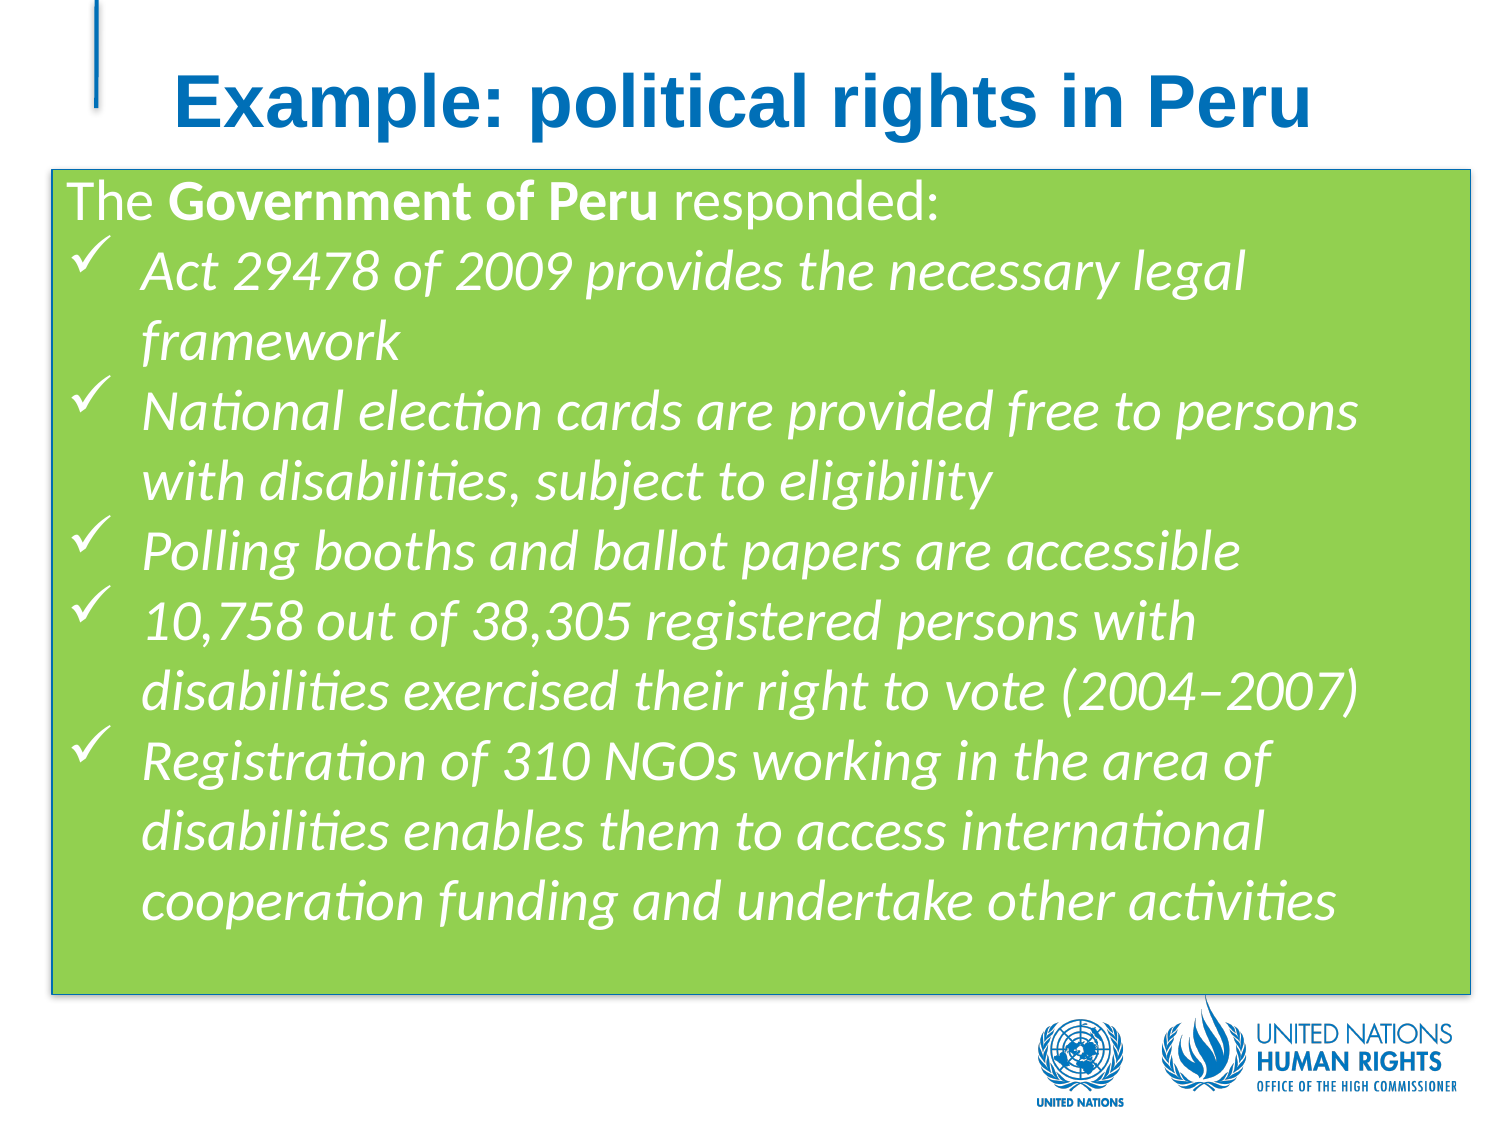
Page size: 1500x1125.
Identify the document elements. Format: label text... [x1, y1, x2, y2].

title Example: political rights in Peru [52, 45, 1437, 167]
picture [1037, 995, 1457, 1107]
text_box The Government of Peru responded: Act 29478 of 2009 provides the necessary legal framework National election cards are provided free to persons with disabilities, subject to eligibility Polling booths and ballot papers are accessible 10,758 out of 38,305 registered persons with disabilities exercised their right to vote (2004‒2007) Registration of 310 NGOs working in the area of disabilities enables them to access international cooperation funding and undertake other activities [51, 169, 1471, 995]
